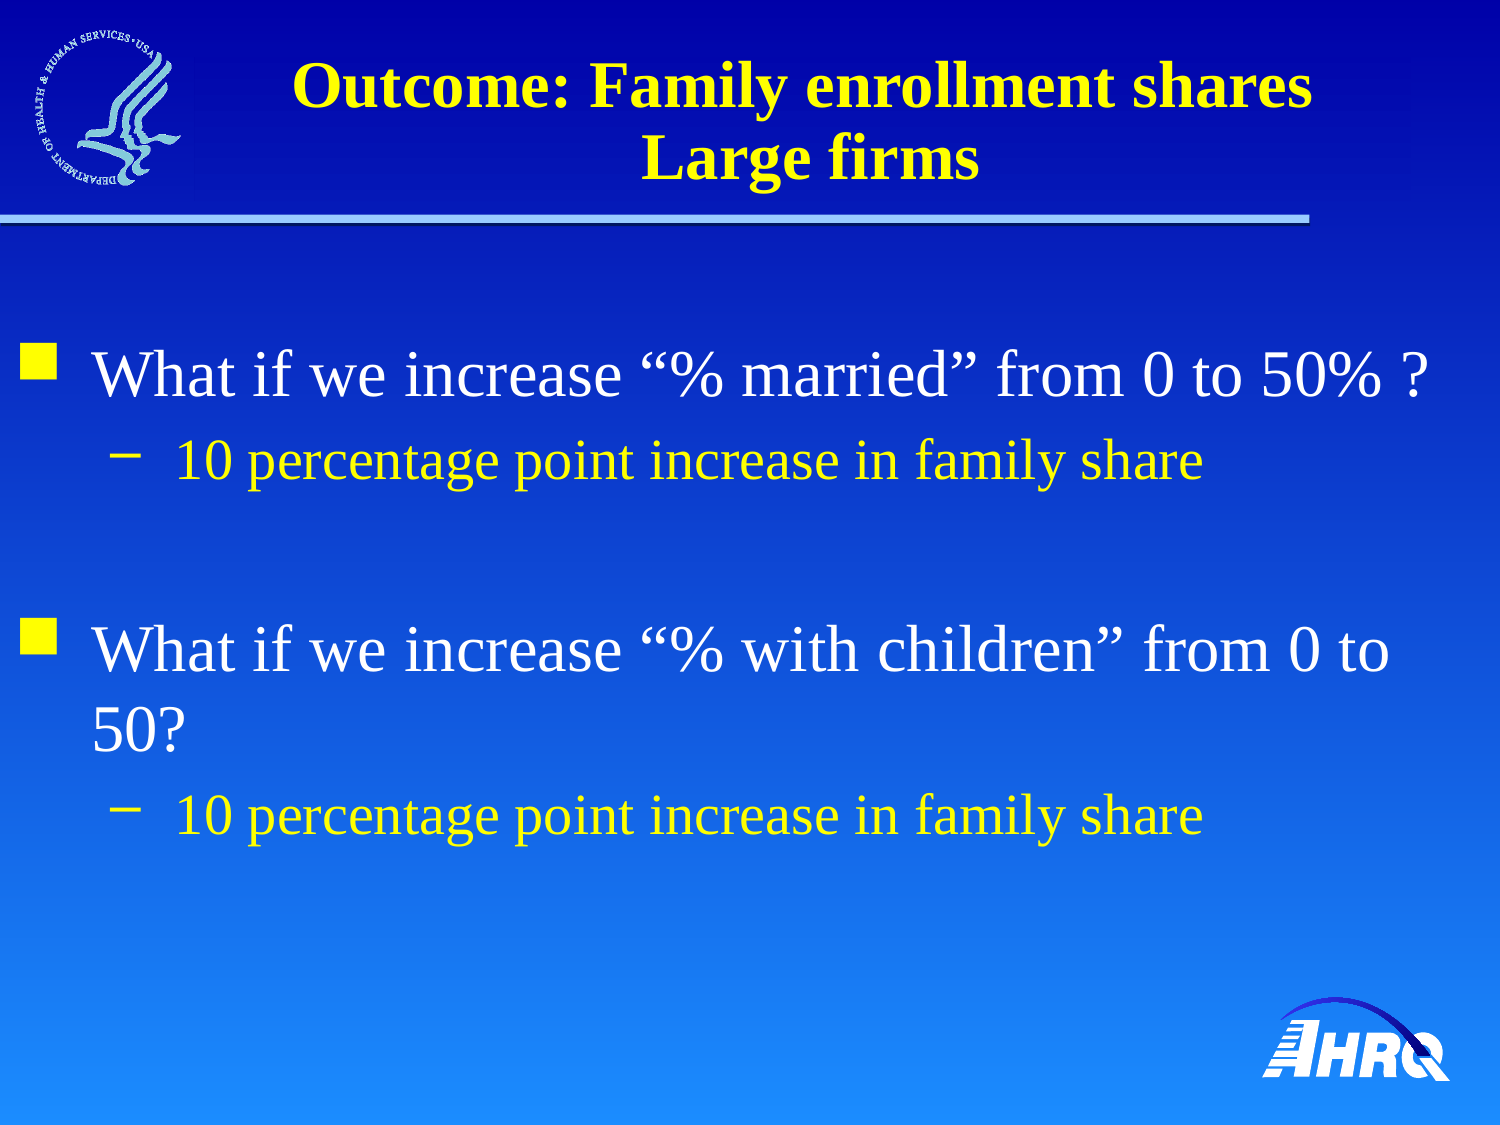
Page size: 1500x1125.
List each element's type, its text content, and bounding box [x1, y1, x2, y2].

list What if we increase “% married” from 0 to 50% ? 10 percentage point increase in family share What if we increase “% with children” from 0 to 50? 10 percentage point increase in family share [0, 248, 1500, 1125]
title Outcome: Family enrollment shares Large firms [193, 56, 1412, 202]
picture [16, 12, 196, 210]
